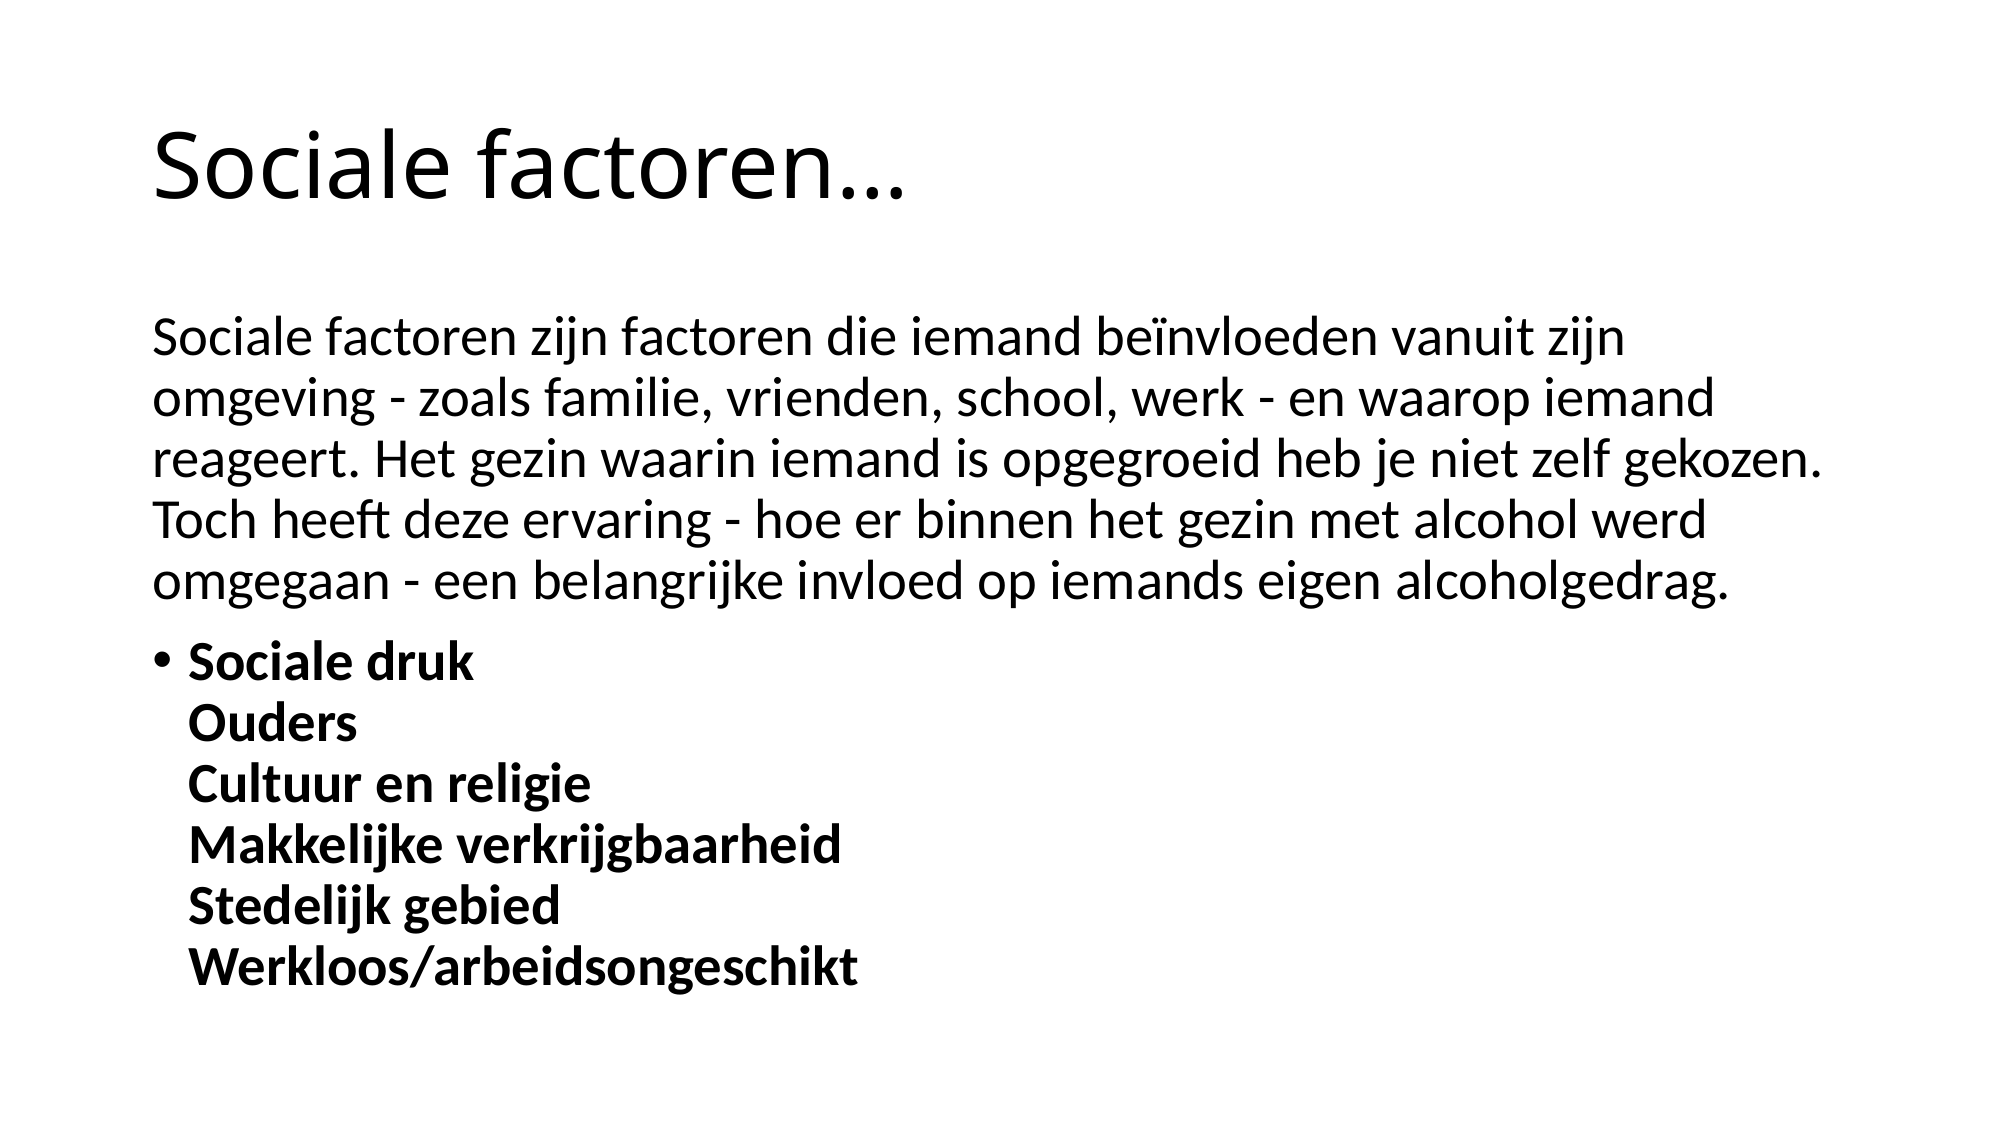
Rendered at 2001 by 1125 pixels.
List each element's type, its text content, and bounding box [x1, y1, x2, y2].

title Sociale factoren… [137, 59, 1863, 278]
list Sociale factoren zijn factoren die iemand beïnvloeden vanuit zijn omgeving - zoals familie, vrienden, school, werk - en waarop iemand reageert. Het gezin waarin iemand is opgegroeid heb je niet zelf gekozen. Toch heeft deze ervaring - hoe er binnen het gezin met alcohol werd omgegaan - een belangrijke invloed op iemands eigen alcoholgedrag. Sociale druk Ouders Cultuur en religie Makkelijke verkrijgbaarheid Stedelijk gebied Werkloos/arbeidsongeschikt [137, 299, 1863, 1014]
